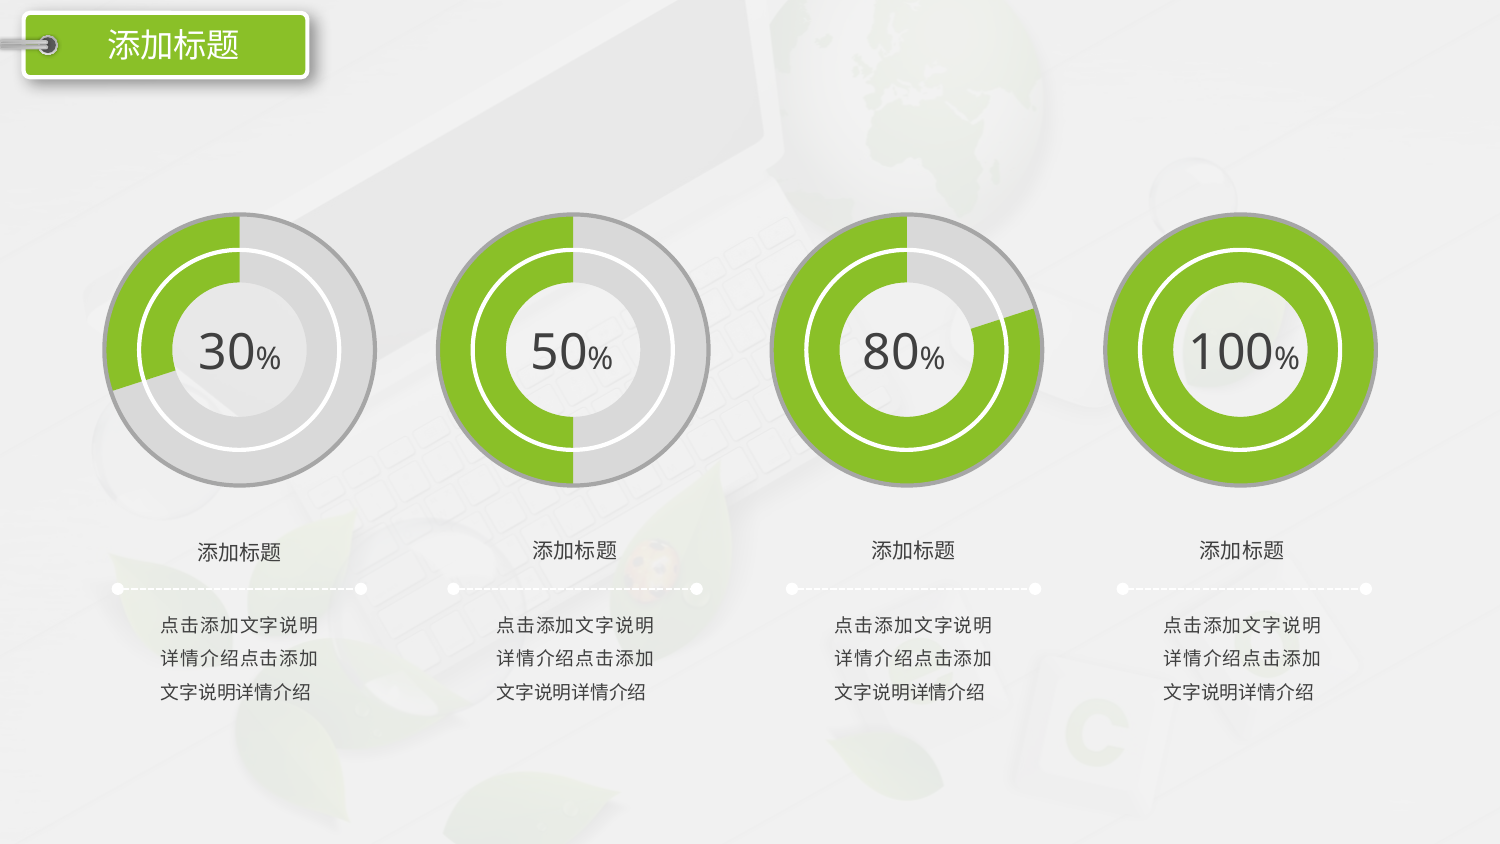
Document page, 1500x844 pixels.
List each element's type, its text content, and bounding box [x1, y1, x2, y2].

text_box 添加标题 [1141, 530, 1343, 571]
text_box 添加标题 [39, 17, 308, 72]
text_box [22, 11, 309, 79]
text_box 点击添加文字说明详情介绍点击添加文字说明详情介绍 [481, 594, 669, 711]
text_box 点击添加文字说明详情介绍点击添加文字说明详情介绍 [1148, 594, 1336, 711]
text_box 添加标题 [138, 531, 341, 572]
text_box 点击添加文字说明详情介绍点击添加文字说明详情介绍 [146, 594, 333, 711]
chart [0, 185, 1500, 520]
picture [0, 520, 1500, 844]
text_box 添加标题 [812, 530, 1015, 571]
text_box 添加标题 [474, 530, 676, 571]
text_box 点击添加文字说明详情介绍点击添加文字说明详情介绍 [820, 594, 1007, 711]
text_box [0, 40, 48, 49]
picture [0, 0, 1500, 185]
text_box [38, 35, 58, 55]
